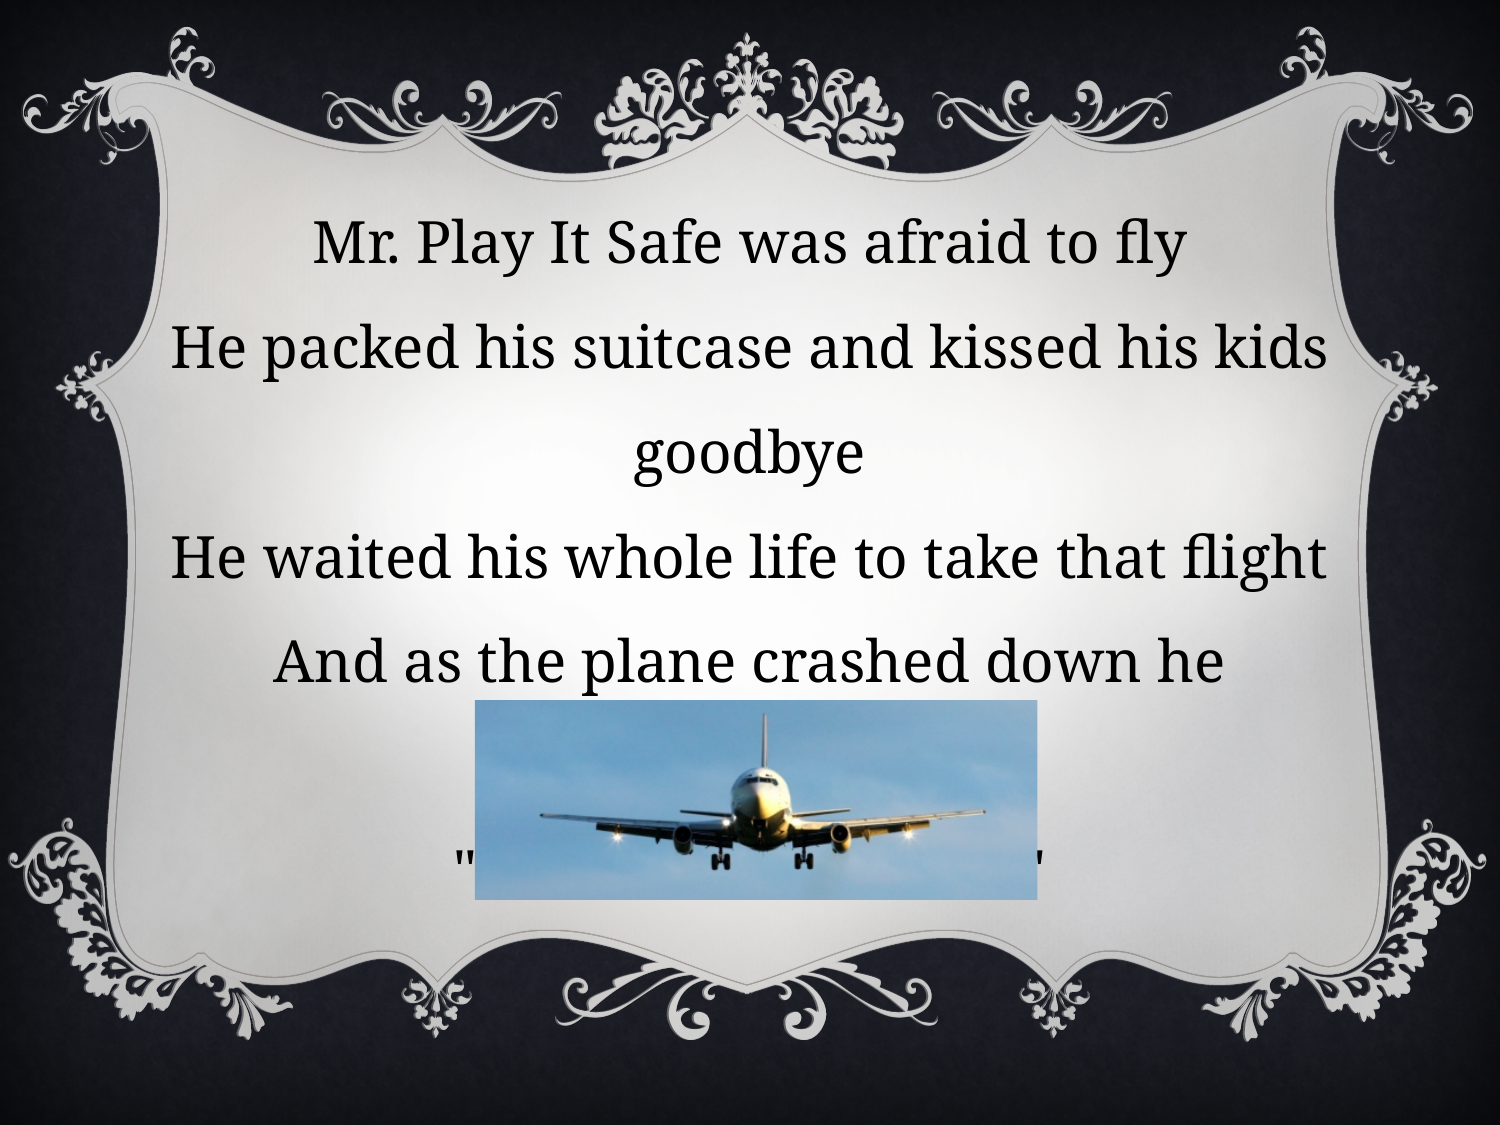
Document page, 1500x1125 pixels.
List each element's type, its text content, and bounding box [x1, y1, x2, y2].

text_box Mr. Play It Safe was afraid to fly He packed his suitcase and kissed his kids goodbye He waited his whole life to take that flight And as the plane crashed down he thought "Well isn't this nice..." [149, 162, 1350, 663]
picture [0, 0, 1500, 1125]
